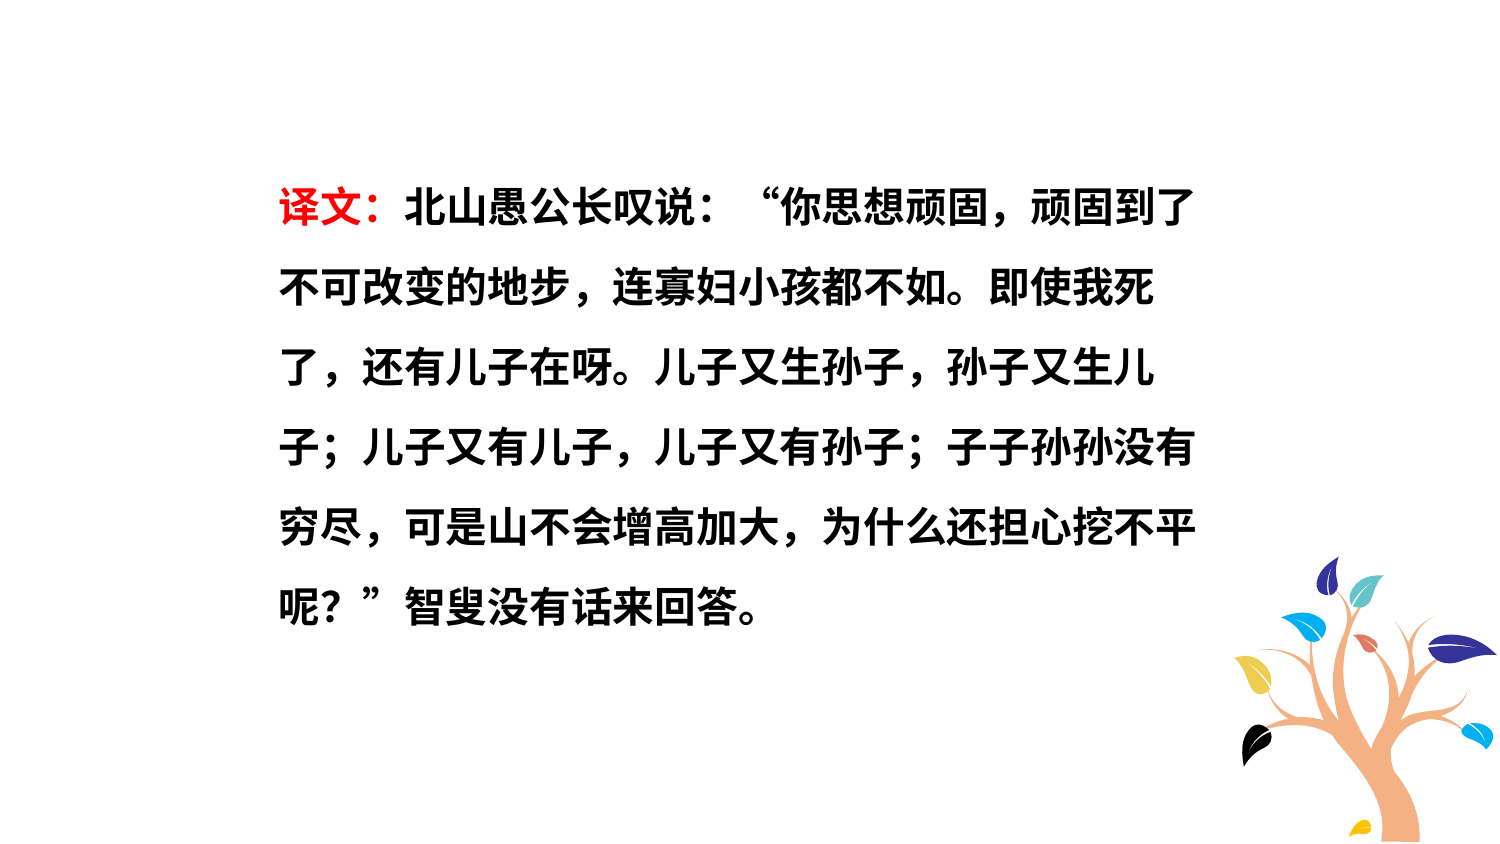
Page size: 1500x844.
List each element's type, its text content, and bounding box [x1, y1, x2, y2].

text_box [1242, 724, 1272, 767]
text_box [1461, 723, 1494, 750]
text_box 译文：北山愚公长叹说：“你思想顽固，顽固到了不可改变的地步，连寡妇小孩都不如。即使我死了，还有儿子在呀。儿子又生孙子，孙子又生儿子；儿子又有儿子，儿子又有孙子；子子孙孙没有穷尽，可是山不会增高加大，为什么还担心挖不平呢？”智叟没有话来回答。 [264, 143, 1236, 639]
text_box [1349, 575, 1384, 608]
text_box [1316, 556, 1339, 596]
text_box [1348, 819, 1372, 837]
text_box [1280, 612, 1326, 642]
text_box [1234, 655, 1272, 695]
text_box [1427, 634, 1497, 664]
text_box [1353, 634, 1378, 653]
text_box [1256, 591, 1468, 842]
